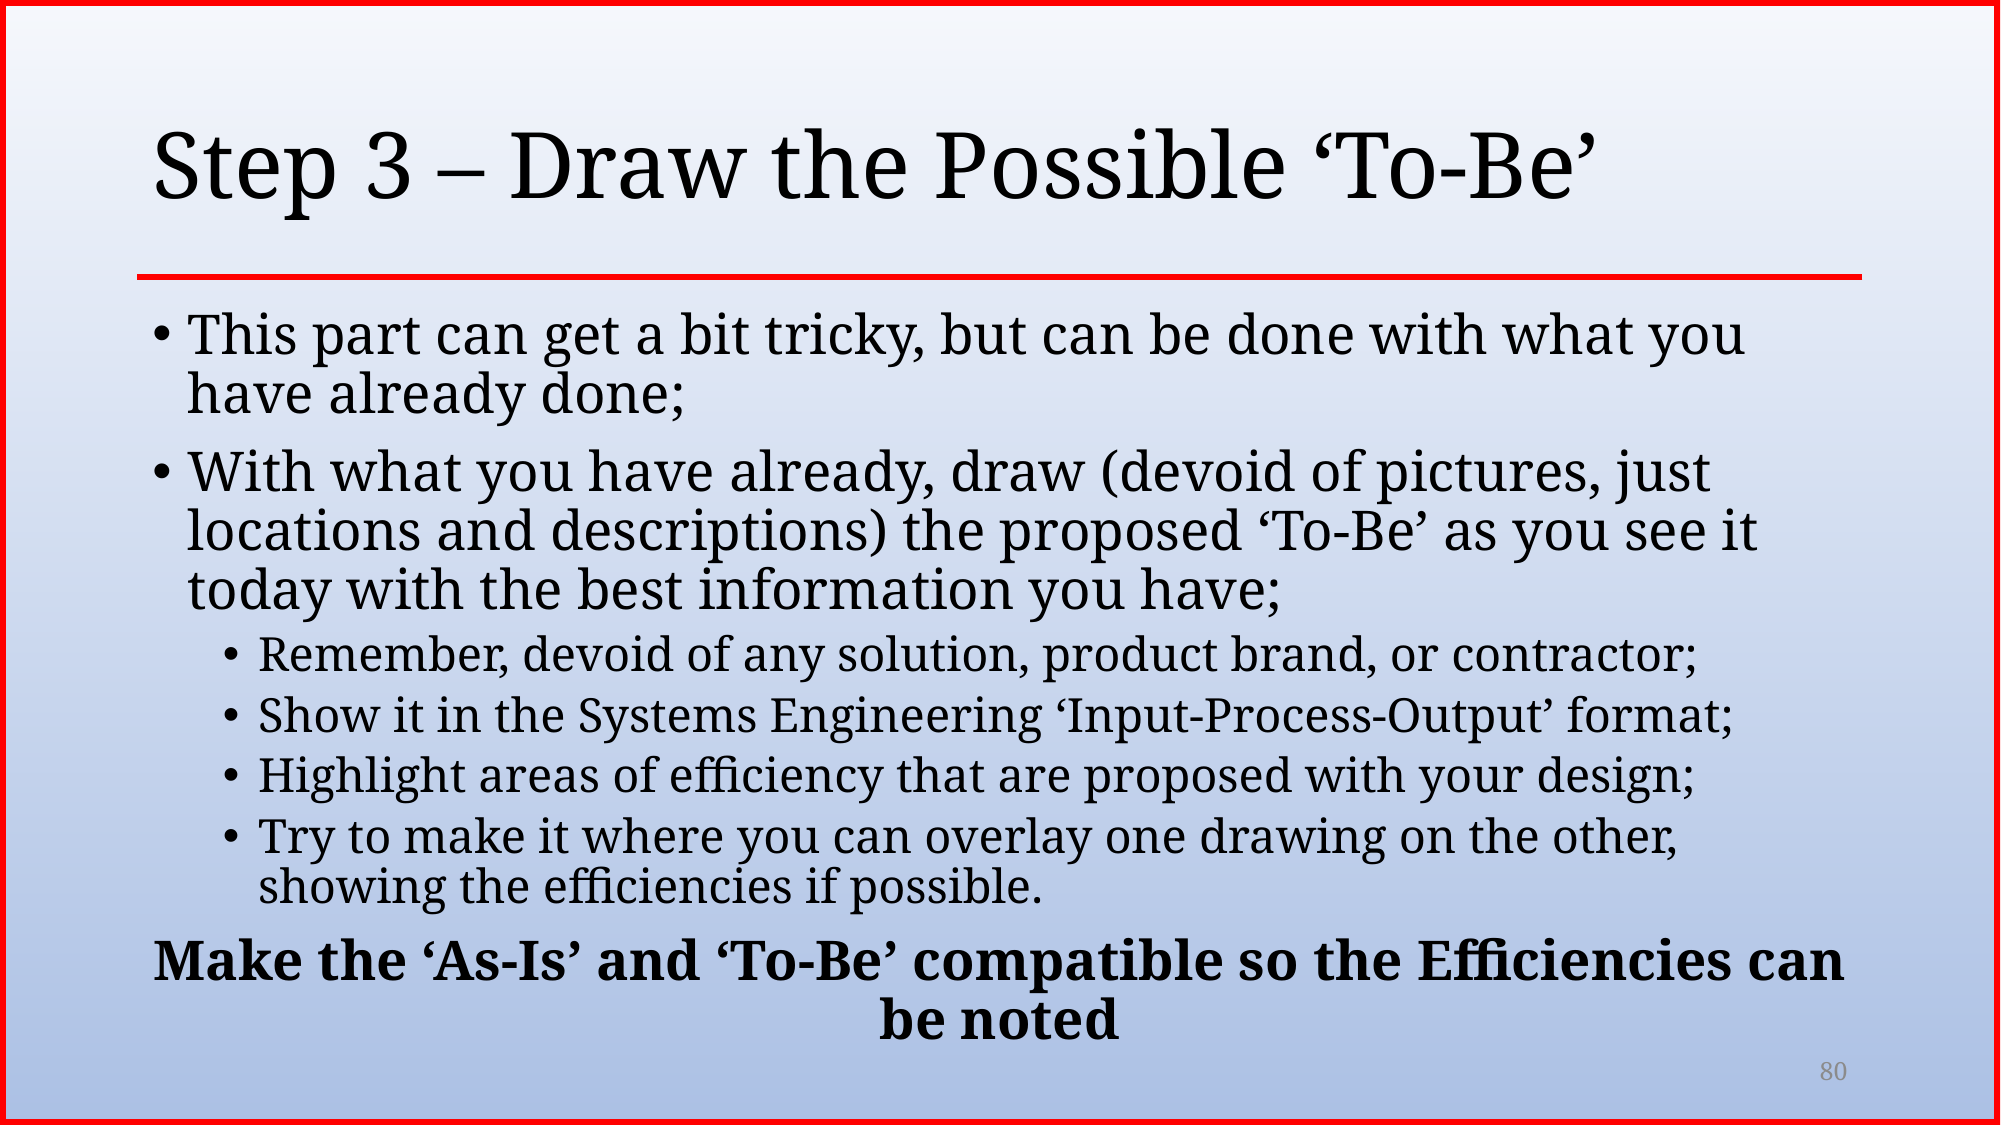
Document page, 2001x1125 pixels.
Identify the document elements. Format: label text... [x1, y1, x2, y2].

list This part can get a bit tricky, but can be done with what you have already done; With what you have already, draw (devoid of pictures, just locations and descriptions) the proposed ‘To-Be’ as you see it today with the best information you have; Remember, devoid of any solution, product brand, or contractor; Show it in the Systems Engineering ‘Input-Process-Output’ format; Highlight areas of efficiency that are proposed with your design; Try to make it where you can overlay one drawing on the other, showing the efficiencies if possible. Make the ‘As-Is’ and ‘To-Be’ compatible so the Efficiencies can be noted [137, 299, 1863, 1066]
title Step 3 – Draw the Possible ‘To-Be’ [137, 59, 1863, 278]
slide_number 80 [1412, 1042, 1863, 1103]
